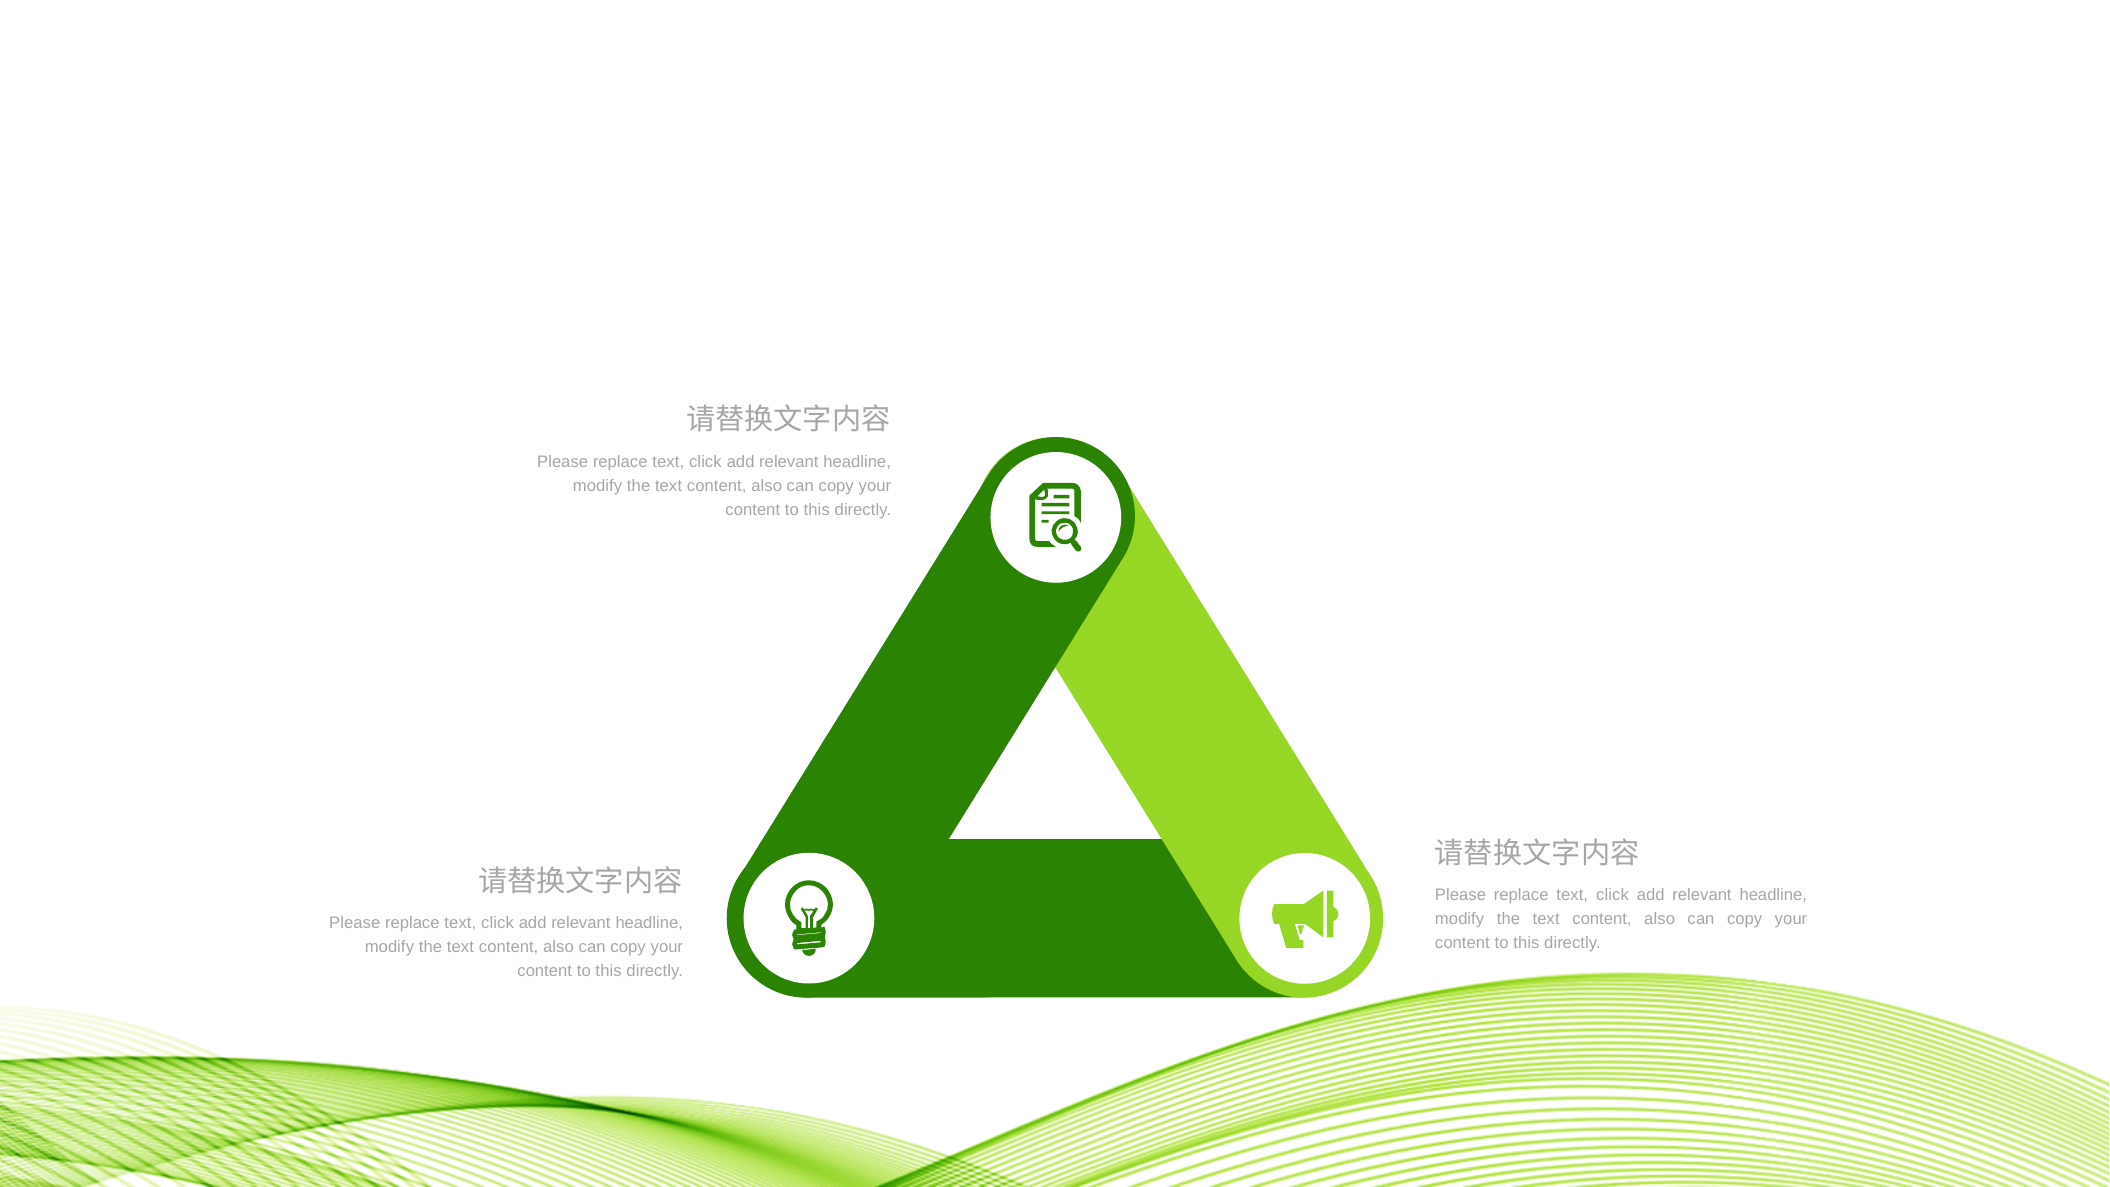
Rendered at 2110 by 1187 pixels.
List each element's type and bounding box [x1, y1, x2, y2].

text_box [310, 847, 699, 986]
picture [0, 0, 2110, 1187]
text_box [518, 386, 907, 525]
text_box [726, 401, 1383, 1034]
text_box [1420, 819, 1823, 959]
